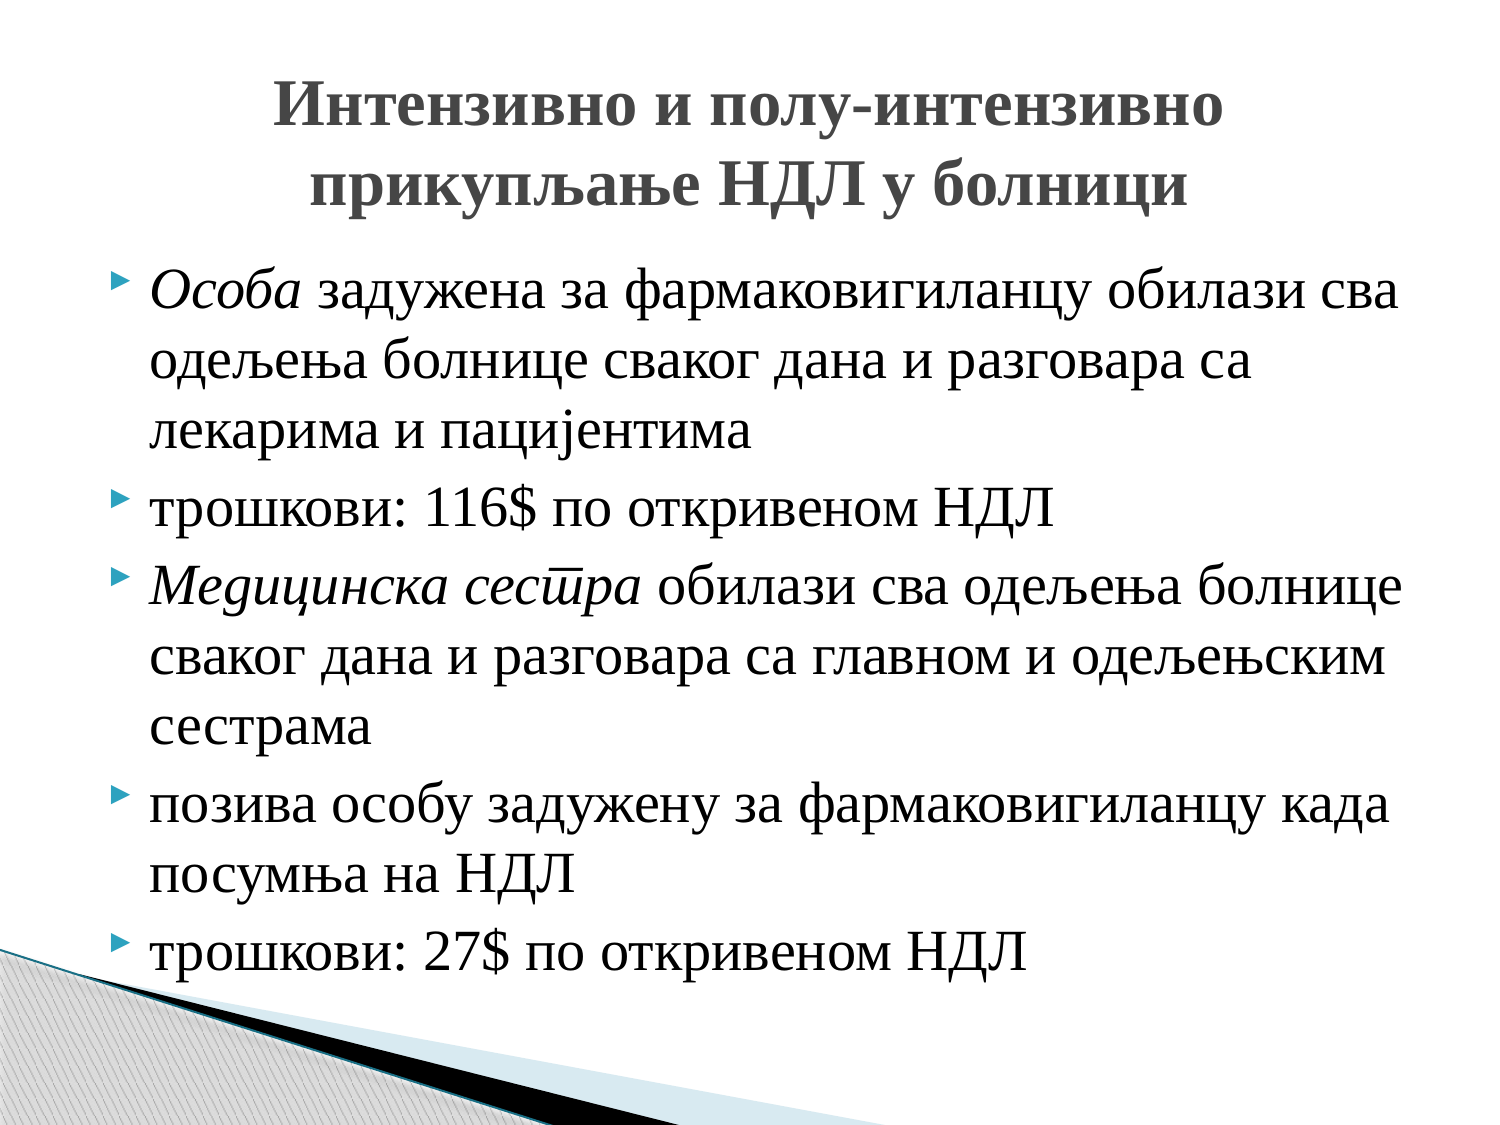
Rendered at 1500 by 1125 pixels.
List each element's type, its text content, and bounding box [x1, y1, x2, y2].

list Особа задужена за фармаковигиланцу обилази сва одељења болнице сваког дана и разговара са лекарима и пацијентима трошкови: 116$ по откривеном НДЛ Медицинска сестра обилази сва одељења болнице сваког дана и разговара са главном и одељењским сестрама позива особу задужену за фармаковигиланцу када посумња на НДЛ трошкови: 27$ по откривеном НДЛ [75, 243, 1425, 1125]
title Интензивно и полу-интензивно прикупљање НДЛ у болници [75, 45, 1425, 233]
